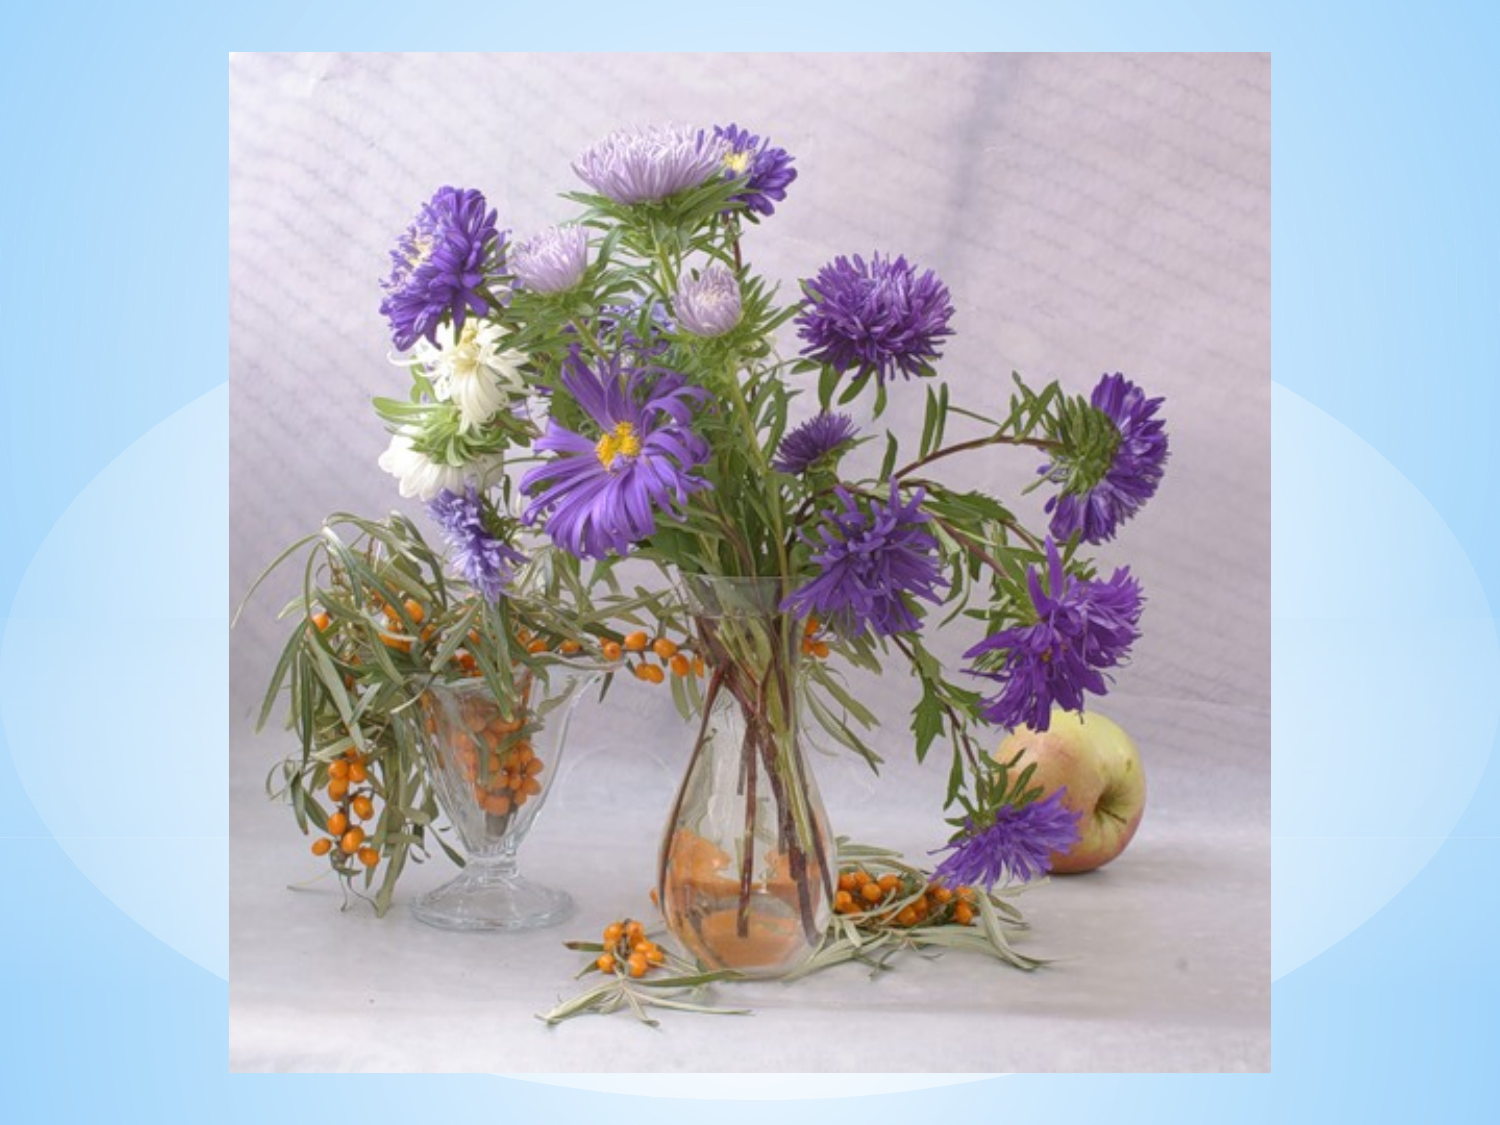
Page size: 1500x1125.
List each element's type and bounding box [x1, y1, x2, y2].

picture [228, 51, 1272, 1074]
